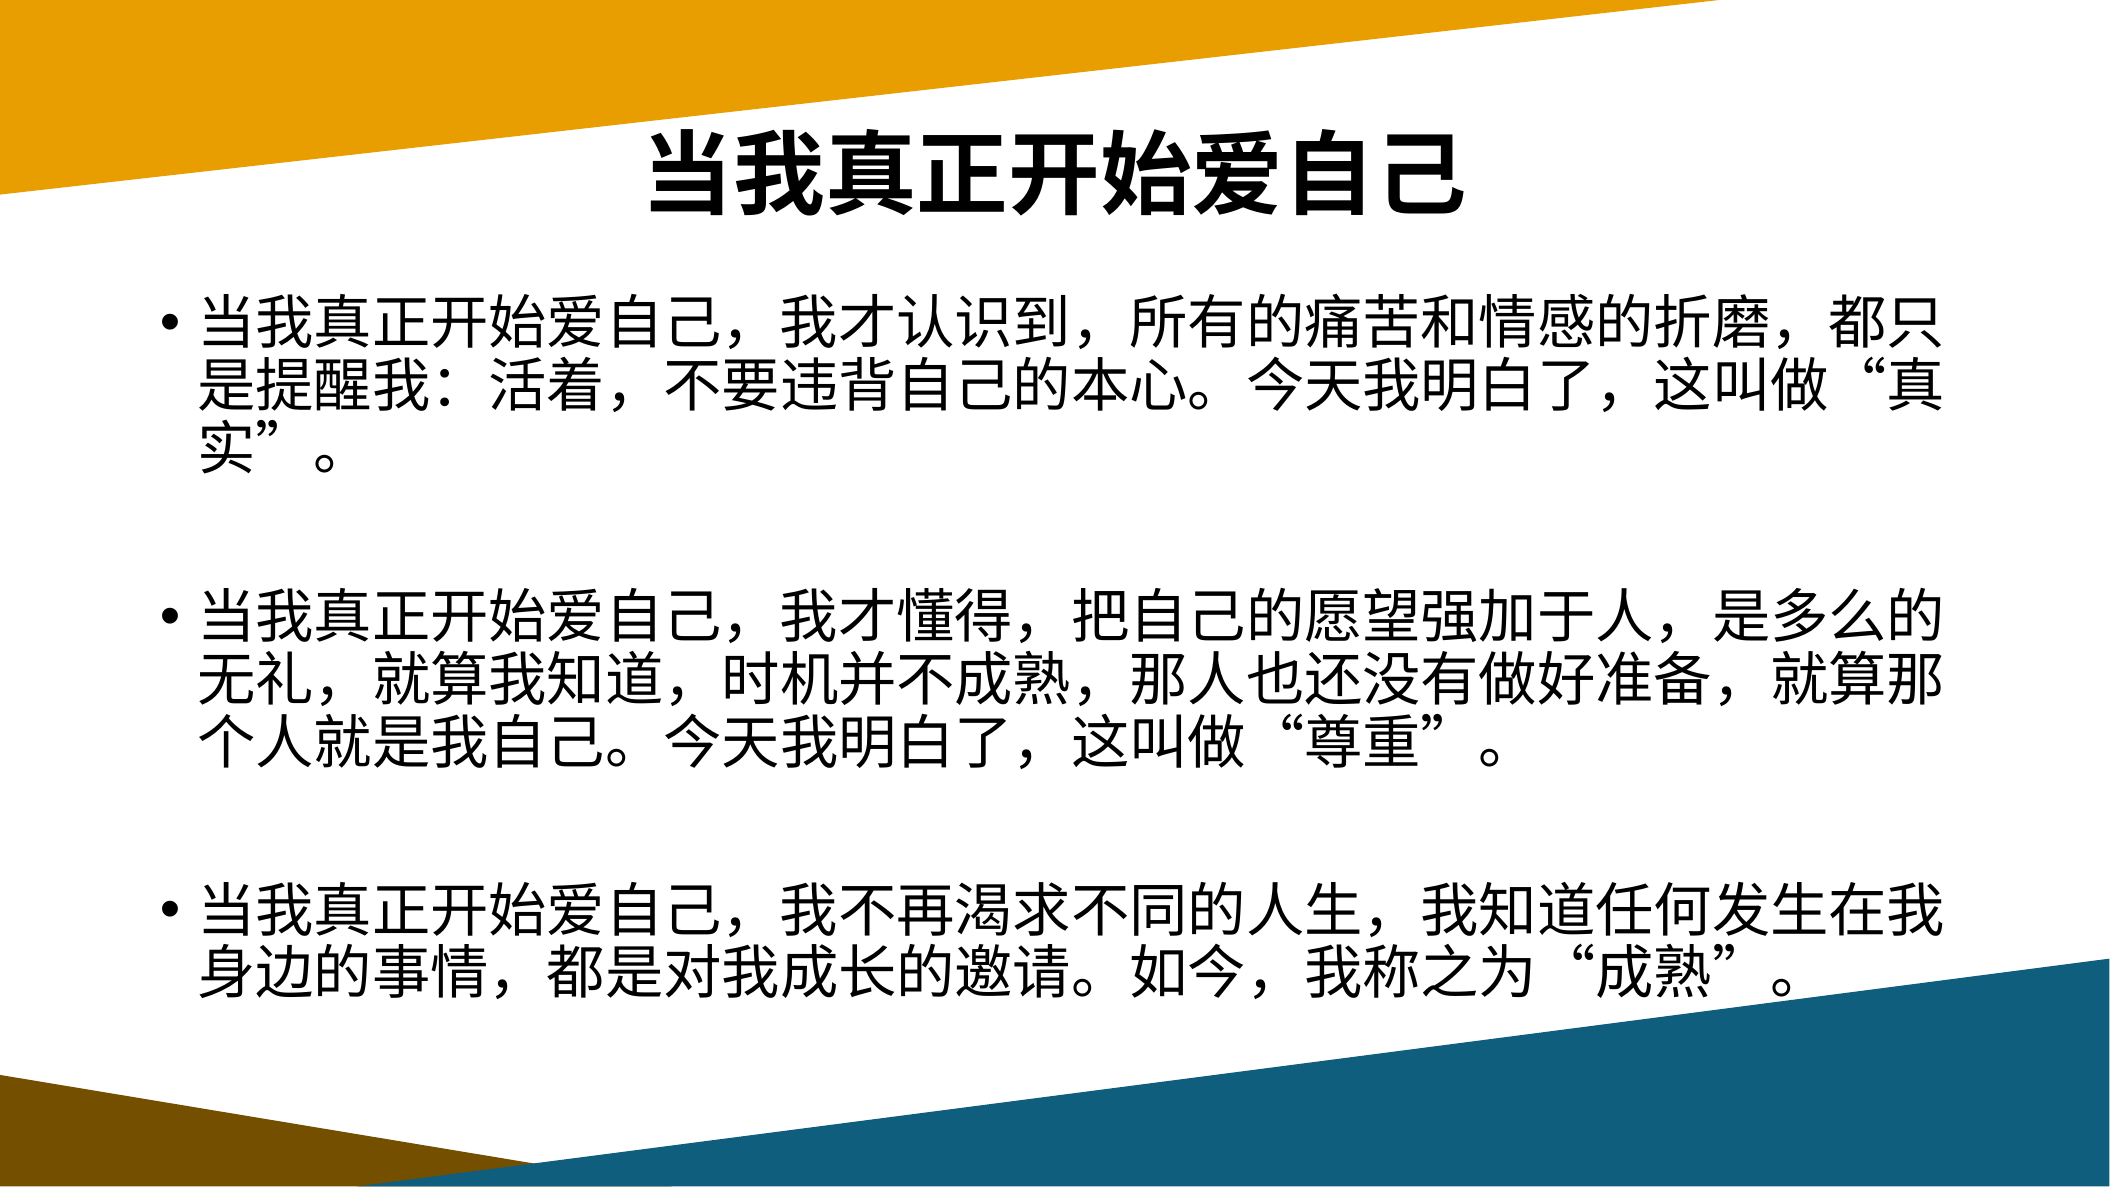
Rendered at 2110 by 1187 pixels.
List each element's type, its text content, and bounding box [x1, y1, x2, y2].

list 当我真正开始爱自己，我才认识到，所有的痛苦和情感的折磨，都只是提醒我：活着，不要违背自己的本心。今天我明白了，这叫做“真实”。 当我真正开始爱自己，我才懂得，把自己的愿望强加于人，是多么的无礼，就算我知道，时机并不成熟，那人也还没有做好准备，就算那个人就是我自己。今天我明白了，这叫做“尊重”。 当我真正开始爱自己，我不再渴求不同的人生，我知道任何发生在我身边的事情，都是对我成长的邀请。如今，我称之为“成熟”。 [145, 286, 1965, 1039]
title 当我真正开始爱自己 [145, 63, 1965, 286]
